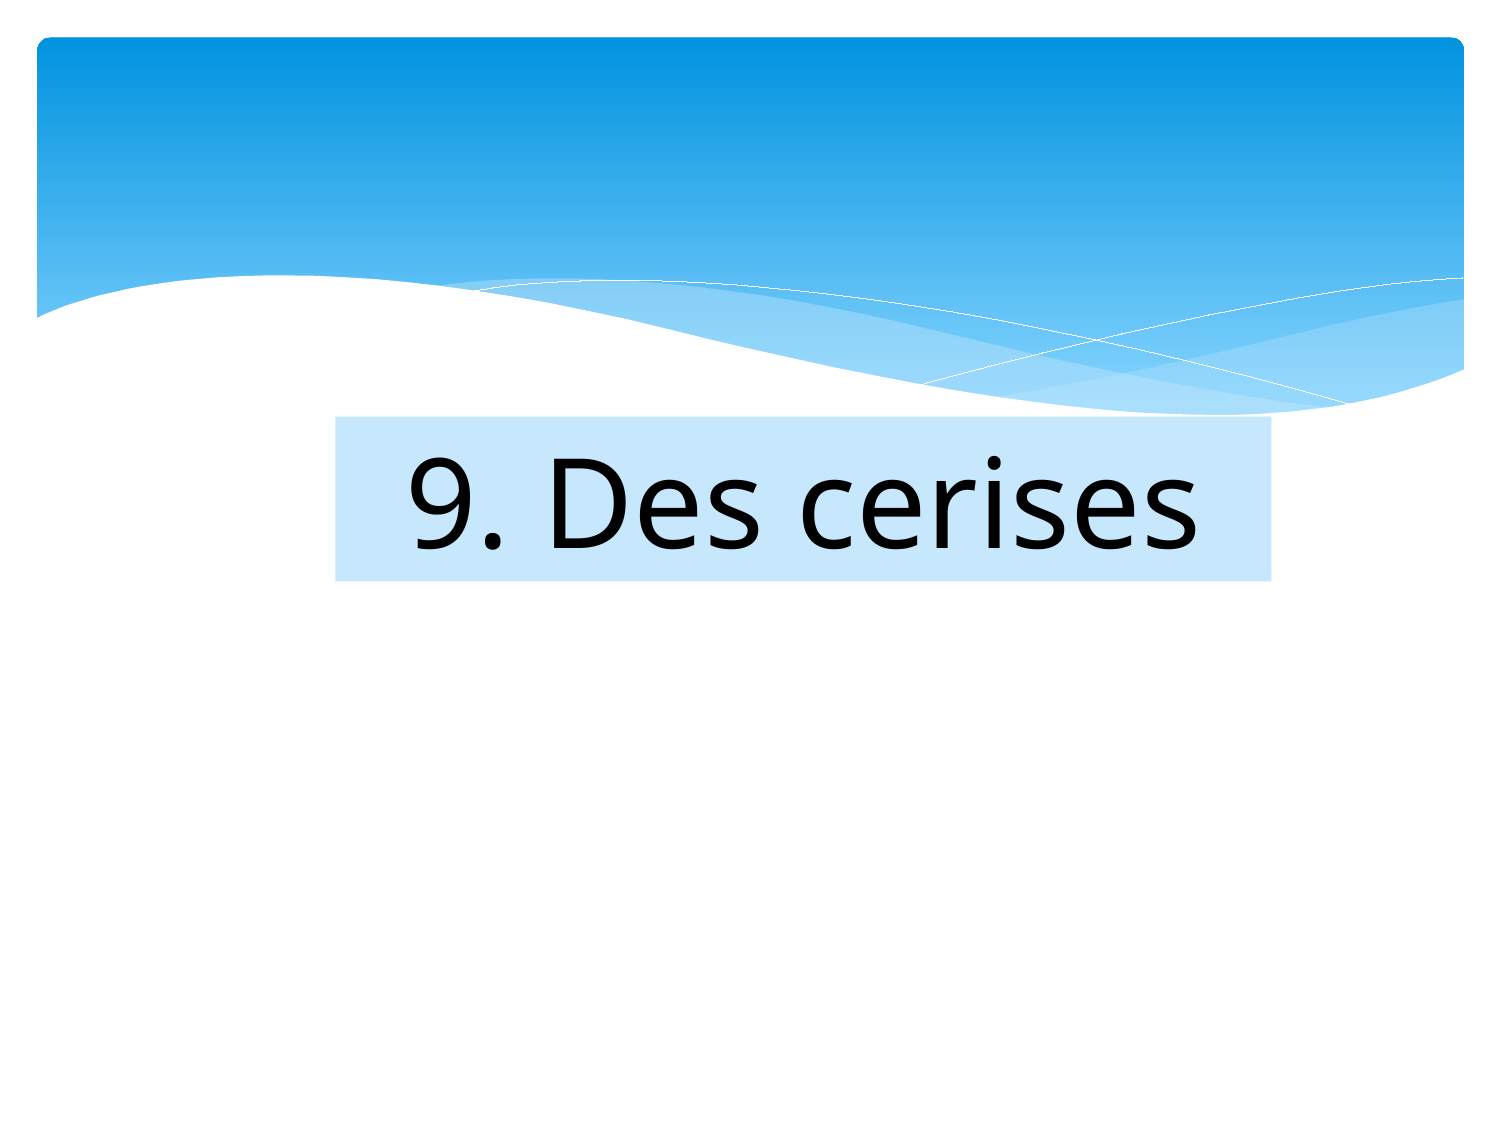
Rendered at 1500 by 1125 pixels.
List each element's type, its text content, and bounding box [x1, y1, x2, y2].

text_box 9. Des cerises [335, 416, 1272, 582]
